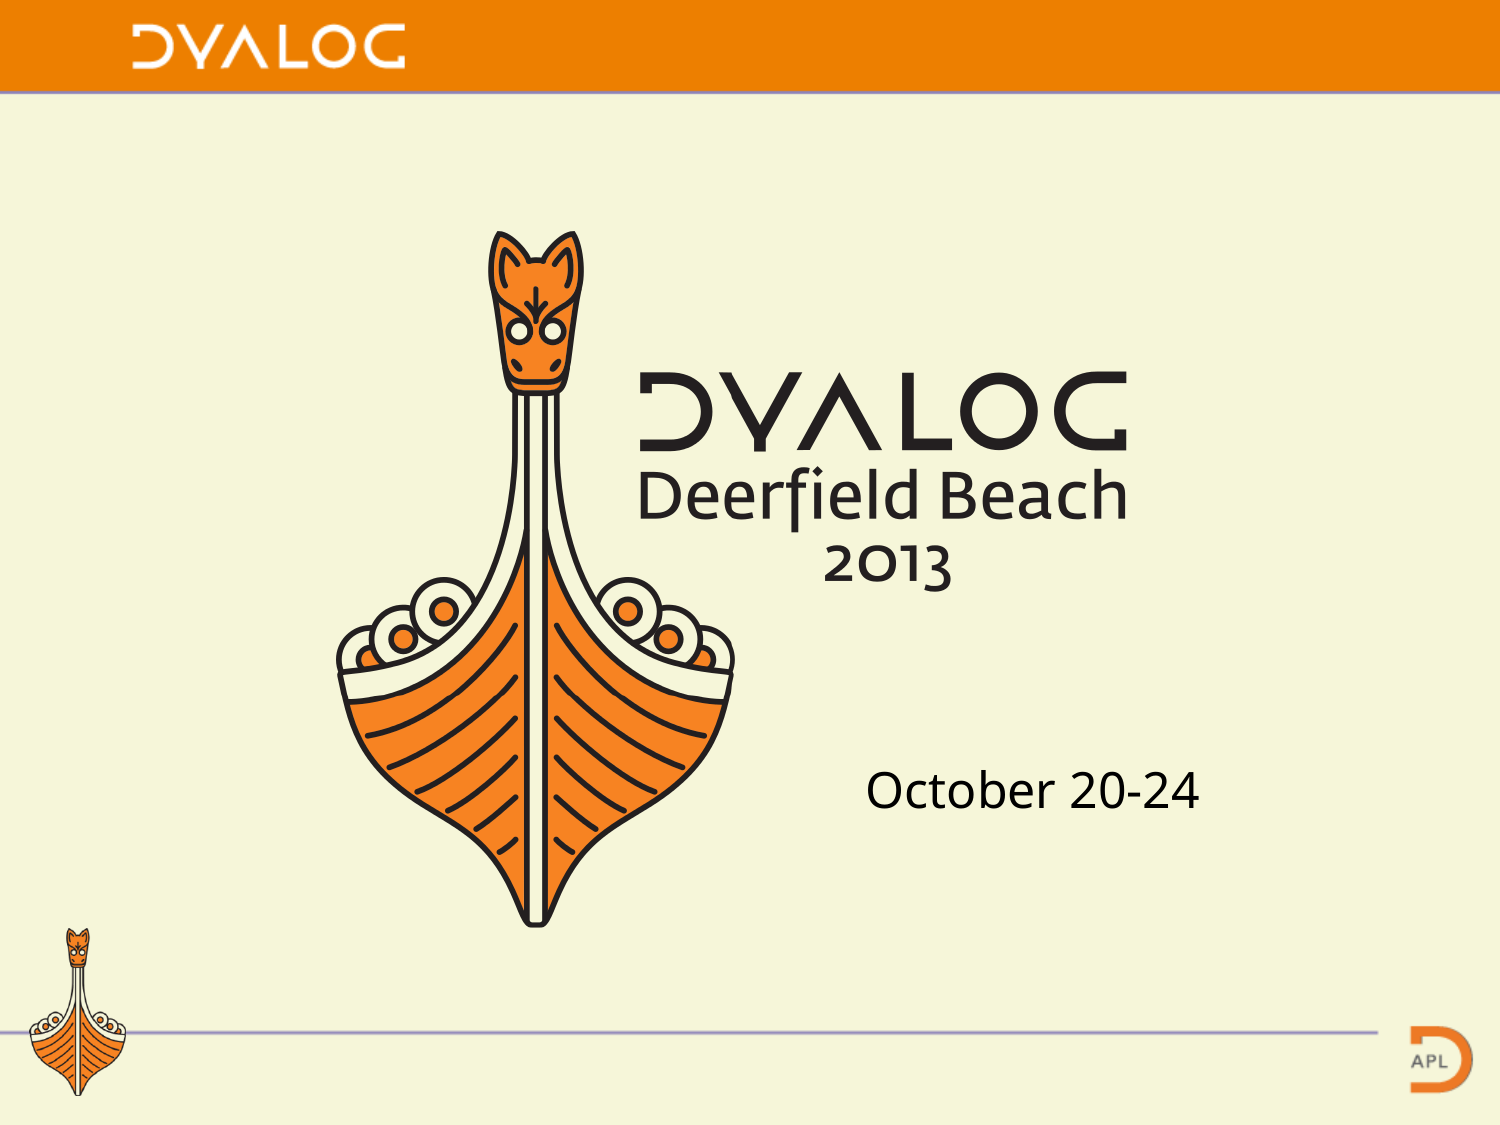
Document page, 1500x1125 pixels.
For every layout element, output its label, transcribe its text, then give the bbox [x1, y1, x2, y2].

picture [0, 0, 1500, 1125]
text_box October 20-24 [1133, 751, 1215, 827]
